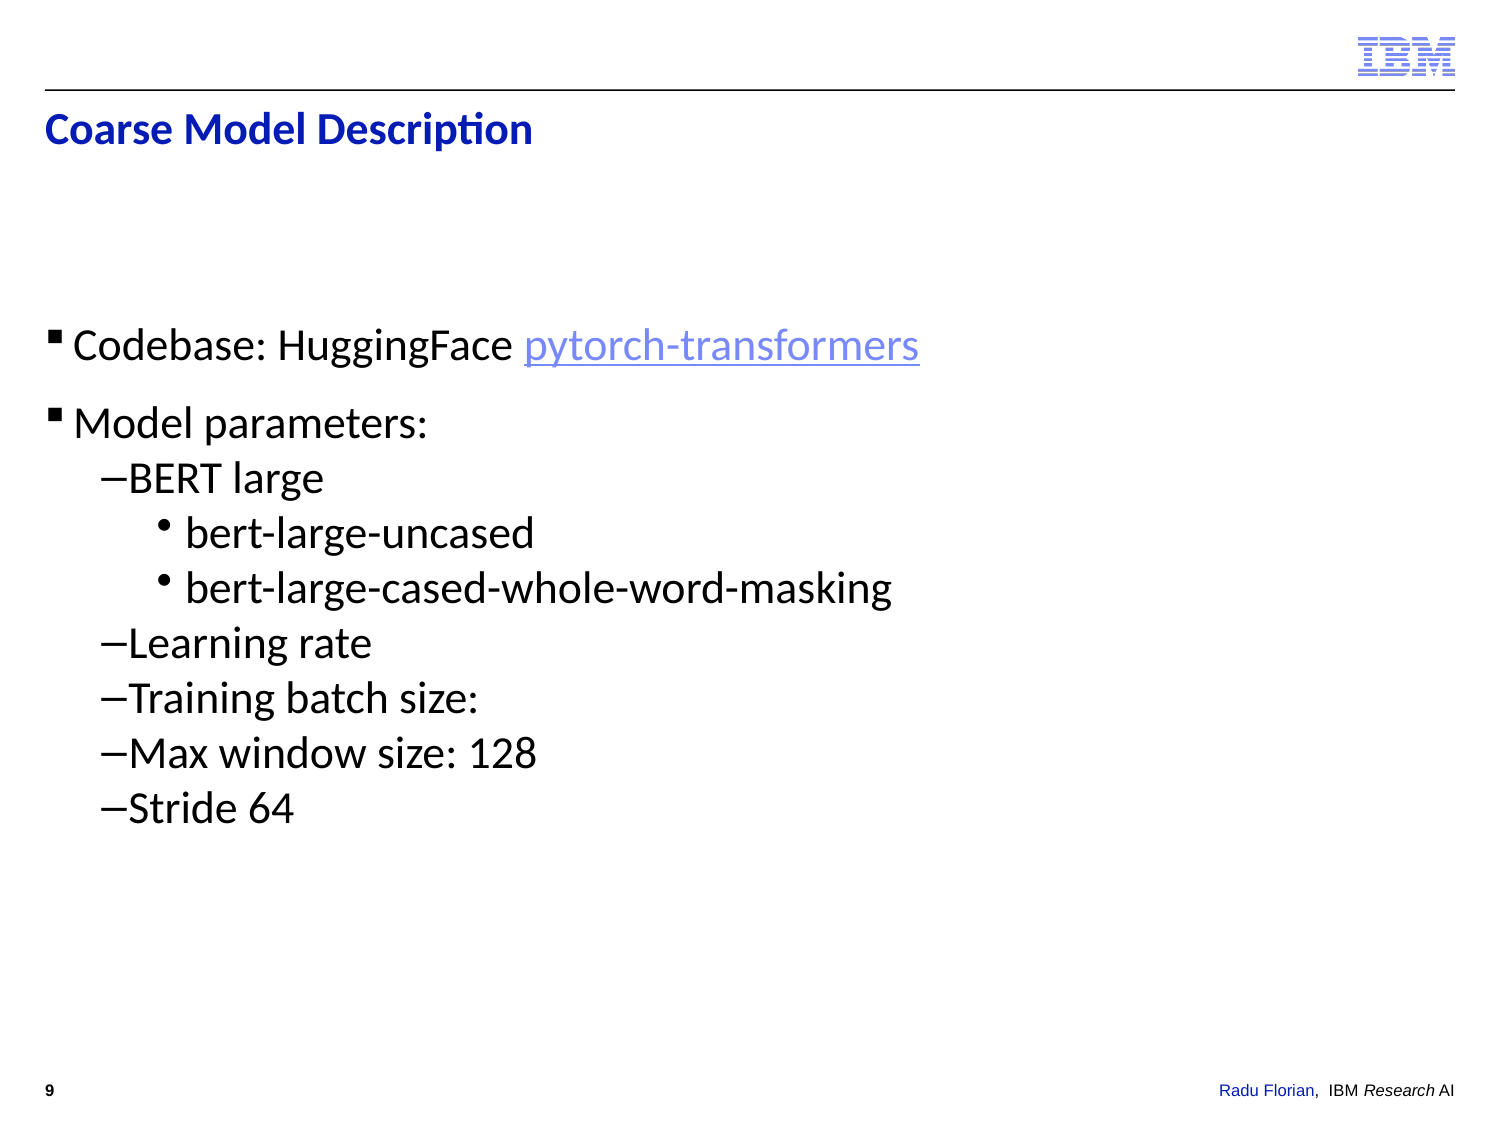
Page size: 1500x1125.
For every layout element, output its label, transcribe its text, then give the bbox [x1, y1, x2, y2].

picture [1358, 37, 1455, 76]
title Coarse Model Description [29, 97, 1455, 203]
slide_number 9 [29, 1072, 91, 1103]
